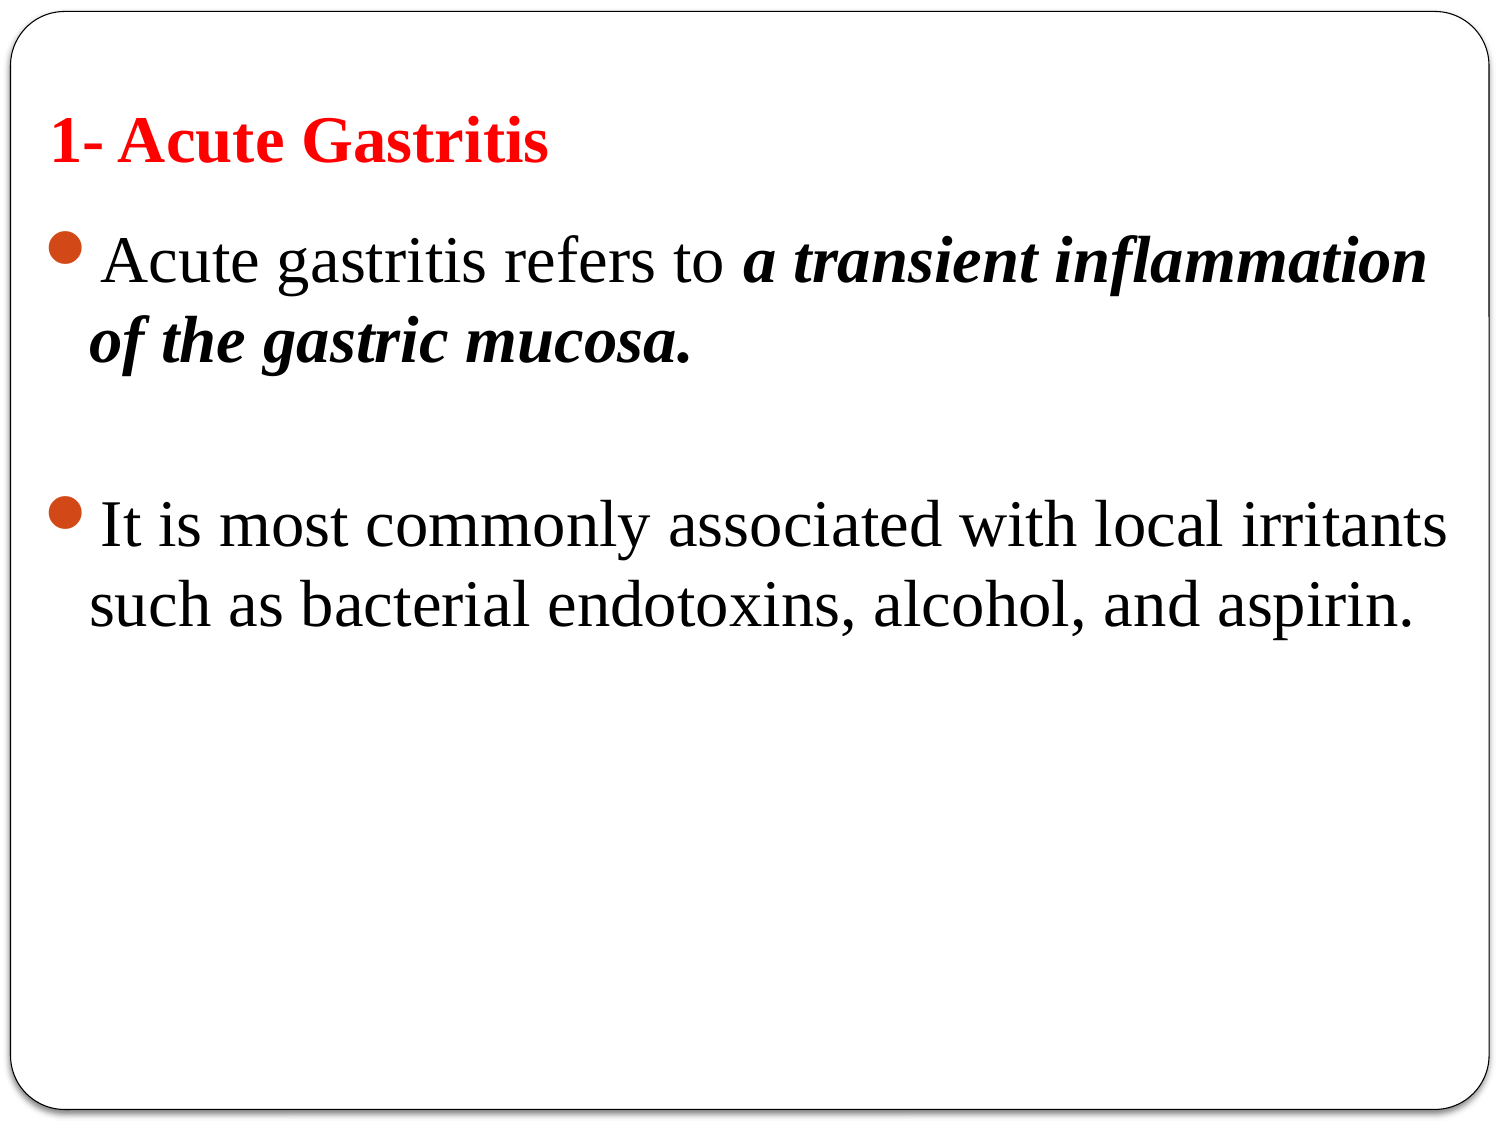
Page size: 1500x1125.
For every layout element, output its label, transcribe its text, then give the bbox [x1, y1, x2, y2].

title 1- Acute Gastritis [17, 3, 1368, 192]
list Acute gastritis refers to a transient inflammation of the gastric mucosa. It is most commonly associated with local irritants such as bacterial endotoxins, alcohol, and aspirin. [29, 208, 1471, 858]
